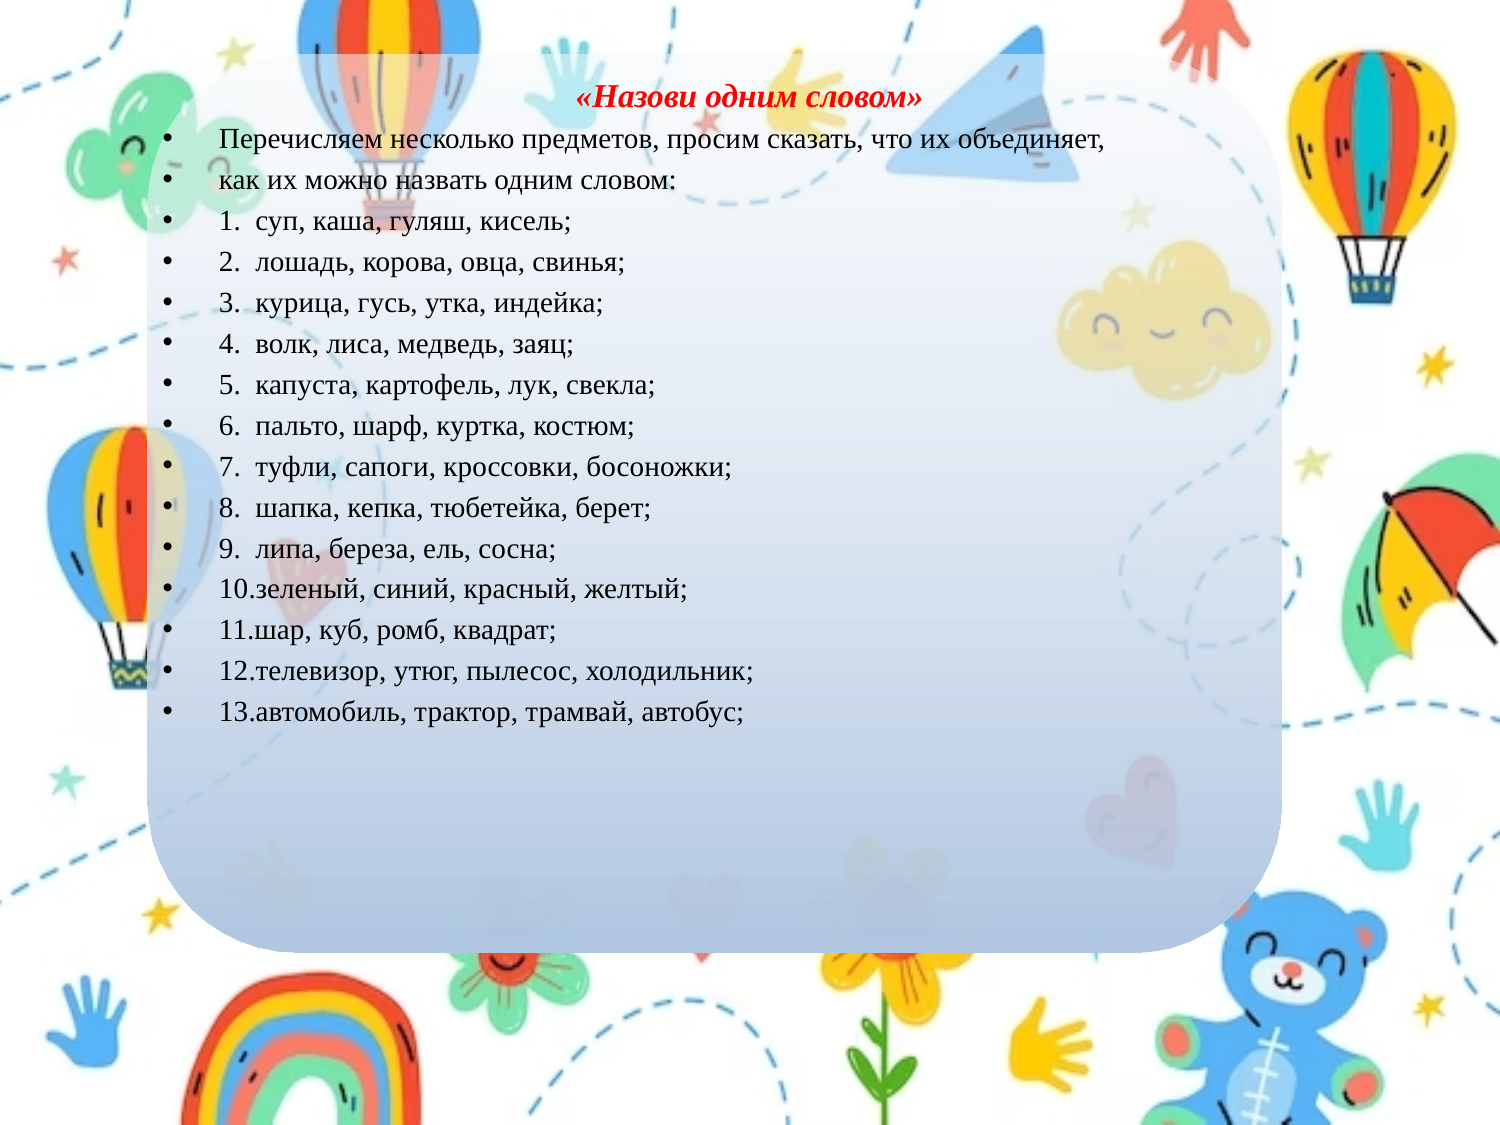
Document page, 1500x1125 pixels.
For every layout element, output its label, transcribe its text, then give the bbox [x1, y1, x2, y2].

list «Назови одним словом» Перечисляем несколько предметов, просим сказать, что их объединяет, как их можно назвать одним словом: 1. суп, каша, гуляш, кисель; 2. лошадь, корова, овца, свинья; 3. курица, гусь, утка, индейка; 4. волк, лиса, медведь, заяц; 5. капуста, картофель, лук, свекла; 6. пальто, шарф, куртка, костюм; 7. туфли, сапоги, кроссовки, босоножки; 8. шапка, кепка, тюбетейка, берет; 9. липа, береза, ель, сосна; 10.зеленый, синий, красный, желтый; 11.шар, куб, ромб, квадрат; 12.телевизор, утюг, пылесос, холодильник; 13.автомобиль, трактор, трамвай, автобус; [147, 66, 1353, 1024]
text_box [234, 52, 1195, 66]
picture [0, 0, 1500, 1125]
